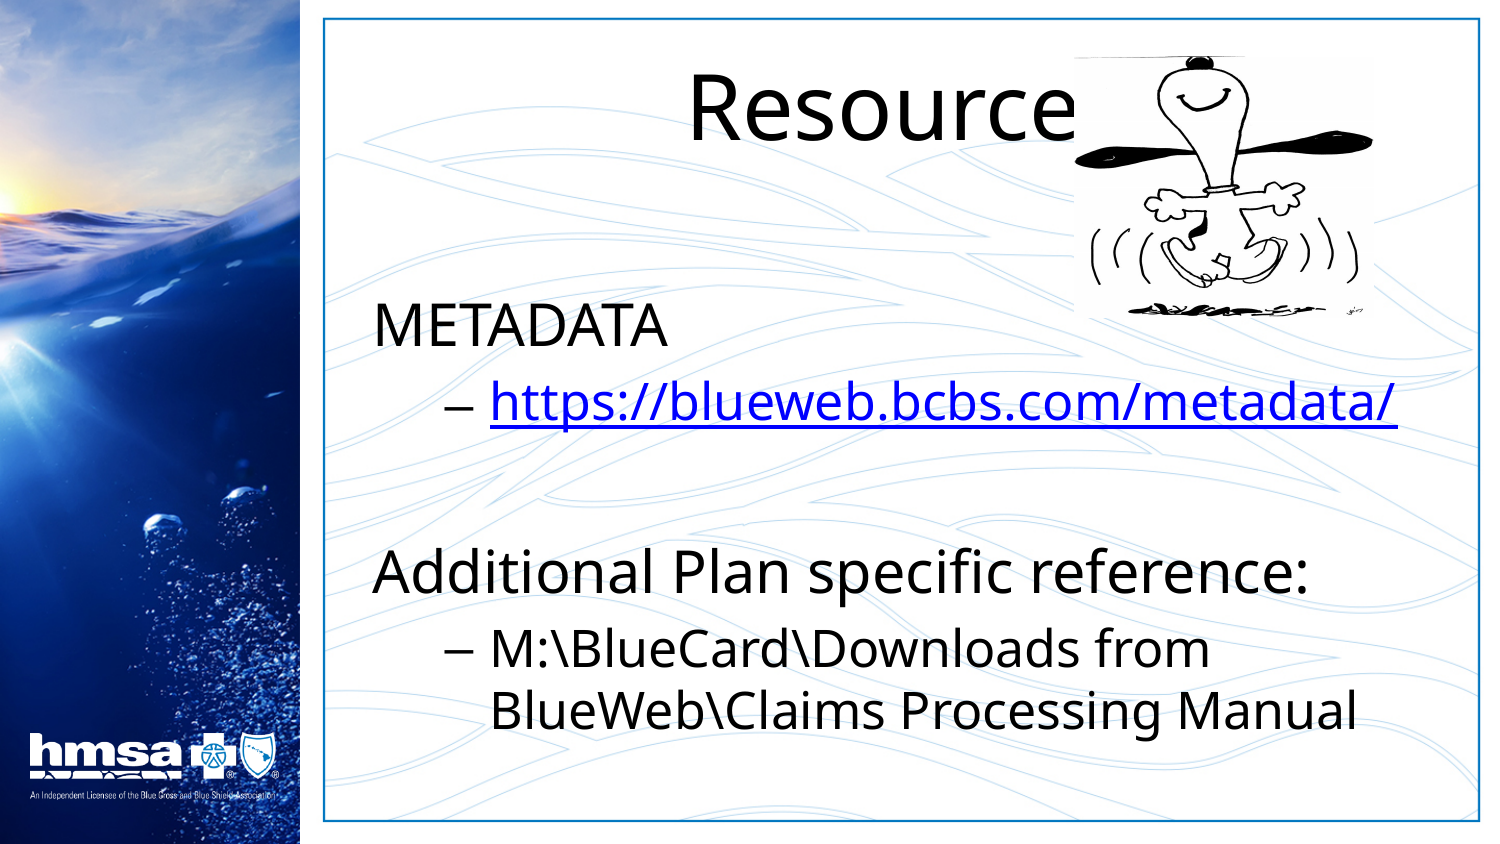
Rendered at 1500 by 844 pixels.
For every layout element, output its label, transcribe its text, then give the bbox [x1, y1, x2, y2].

title Resources [357, 33, 1454, 175]
list METADATA https://blueweb.bcbs.com/metadata/ Additional Plan specific reference: M:\BlueCard\Downloads from BlueWeb\Claims Processing Manual [357, 196, 1454, 754]
picture [0, 0, 1500, 844]
